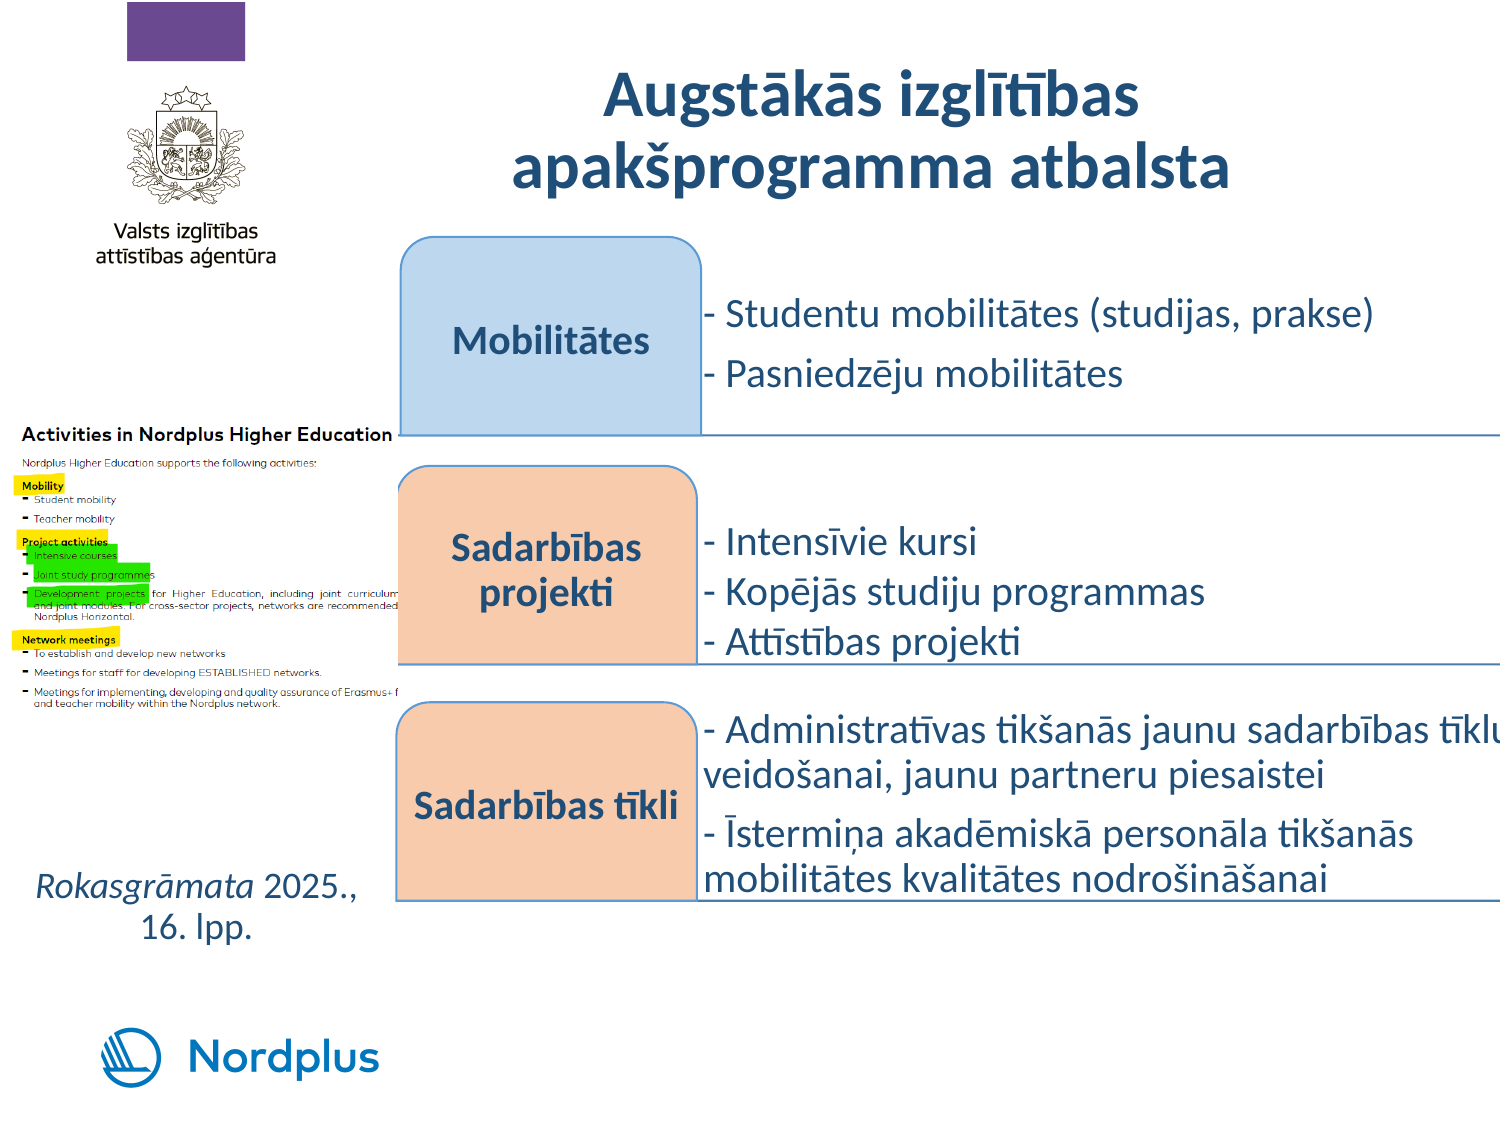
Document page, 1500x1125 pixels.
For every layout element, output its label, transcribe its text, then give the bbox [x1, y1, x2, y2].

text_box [396, 236, 1500, 909]
title Augstākās izglītības apakšprogramma atbalsta [347, 59, 1397, 203]
text_box Rokasgrāmata 2025., 16. lpp. [11, 859, 374, 955]
picture [0, 0, 1500, 1125]
